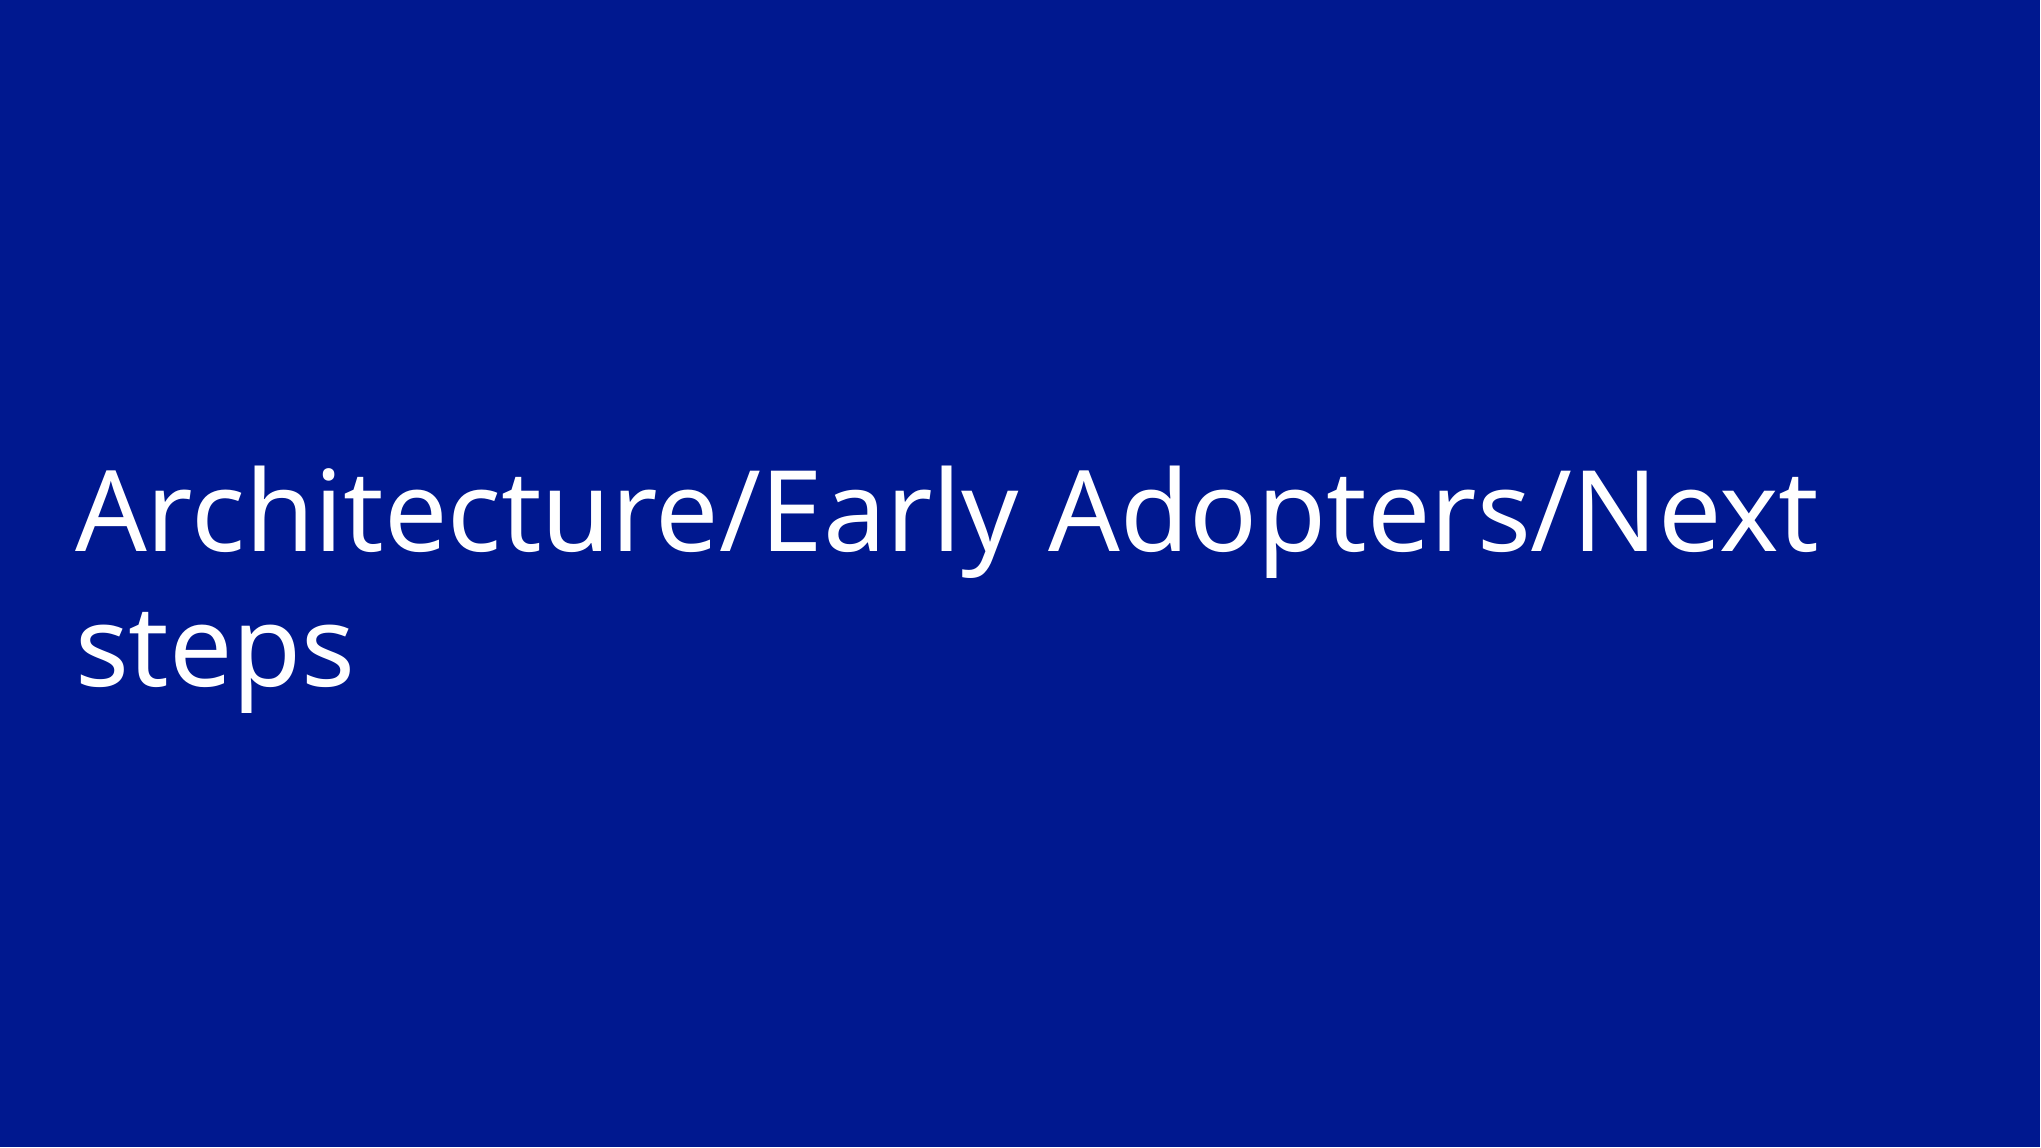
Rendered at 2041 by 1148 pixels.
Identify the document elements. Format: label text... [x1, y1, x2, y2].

title Architecture/Early Adopters/Next steps [45, 498, 1996, 649]
